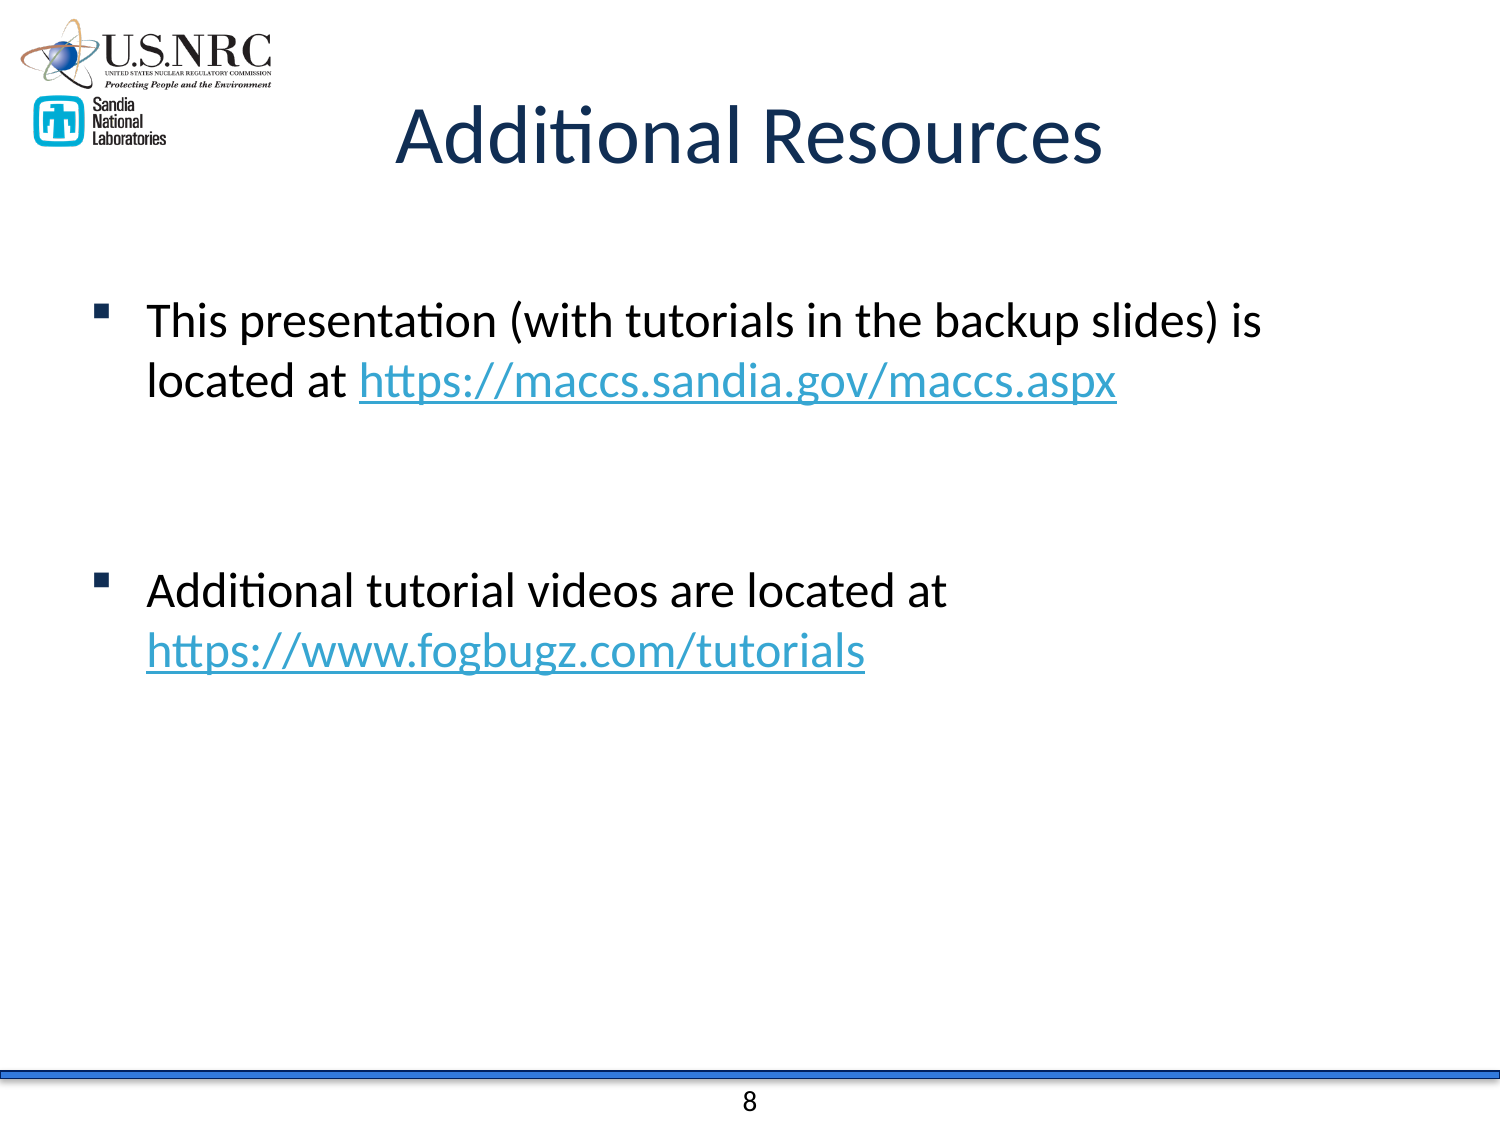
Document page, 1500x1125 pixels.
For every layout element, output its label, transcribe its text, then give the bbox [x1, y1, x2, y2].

footer 8 [512, 1074, 988, 1122]
list This presentation (with tutorials in the backup slides) is located at https://maccs.sandia.gov/maccs.aspx Additional tutorial videos are located at https://www.fogbugz.com/tutorials [74, 209, 1426, 1006]
picture [19, 16, 273, 152]
picture [40, 101, 75, 141]
title Additional Resources [75, 72, 1425, 209]
